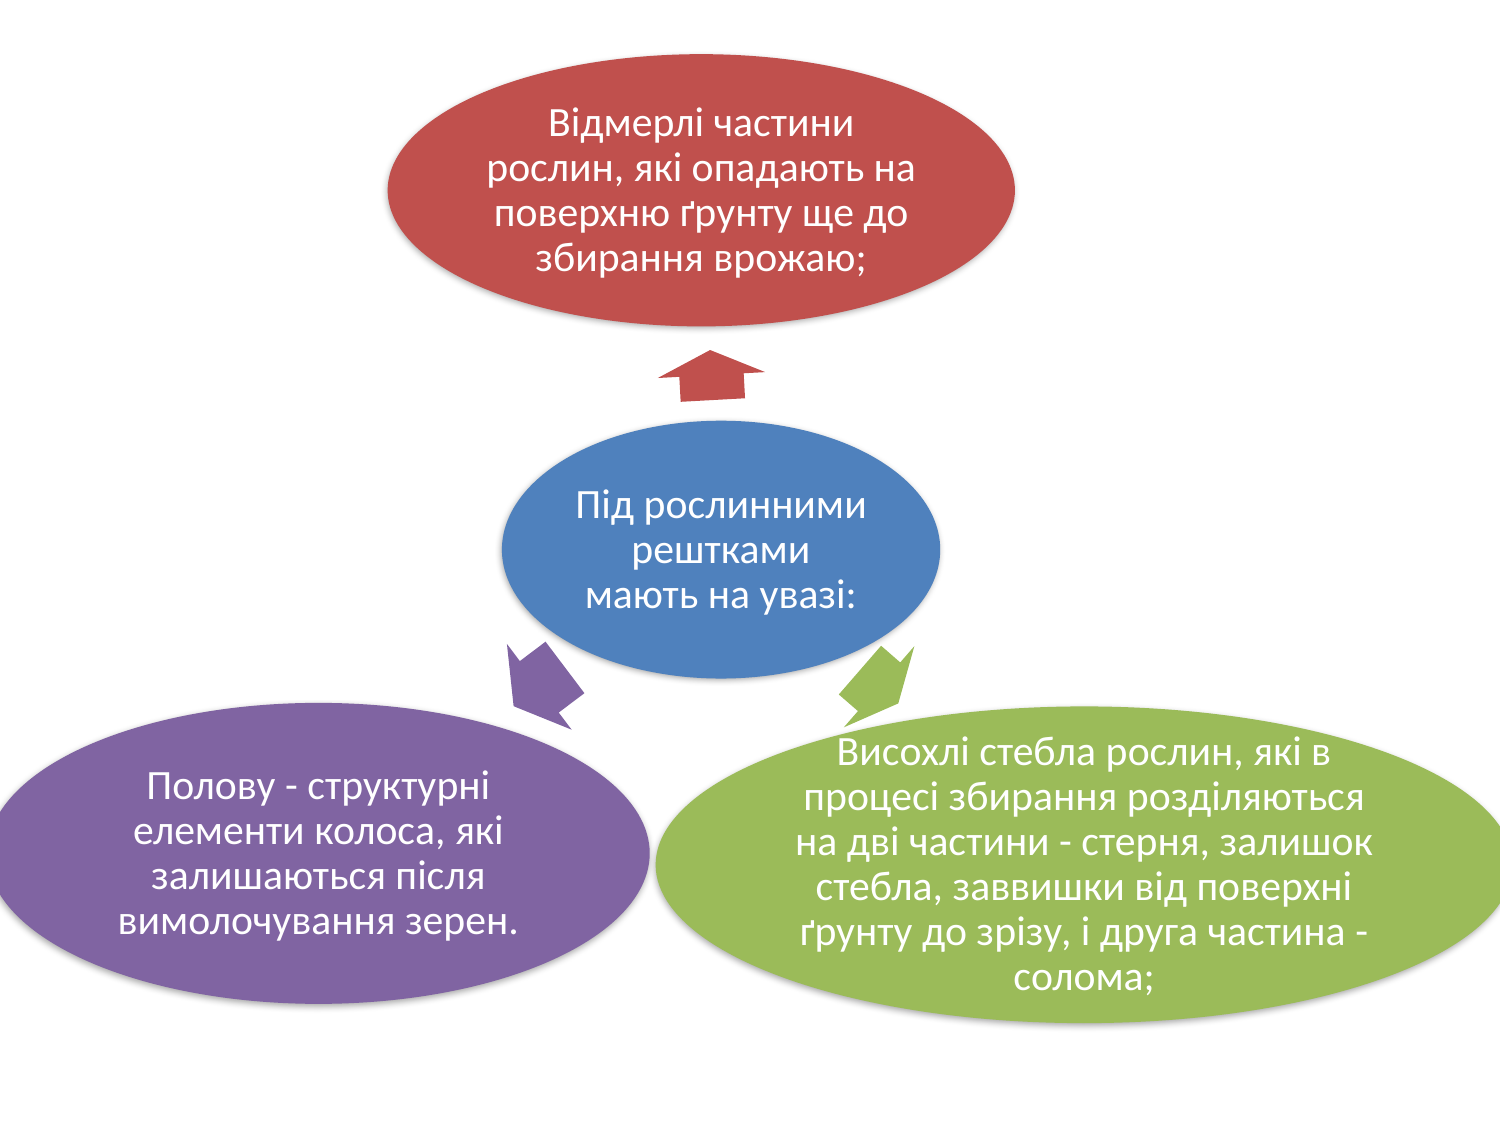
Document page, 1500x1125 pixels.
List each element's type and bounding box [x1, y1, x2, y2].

text_box [0, 42, 1500, 1024]
